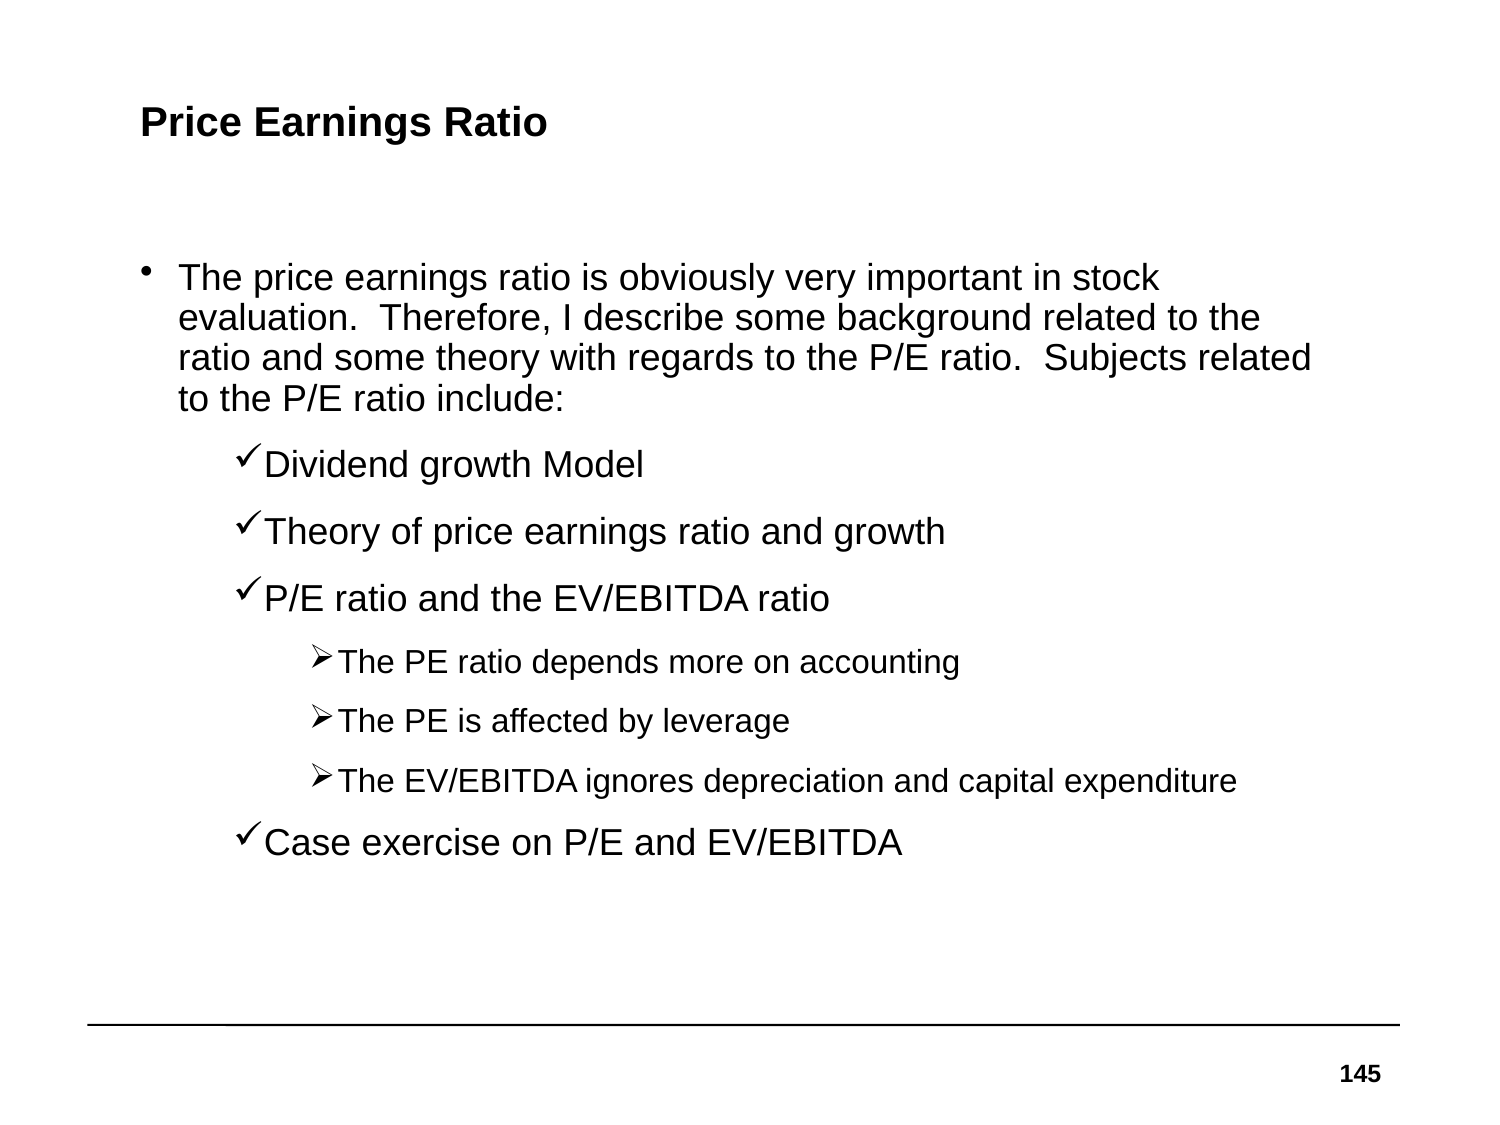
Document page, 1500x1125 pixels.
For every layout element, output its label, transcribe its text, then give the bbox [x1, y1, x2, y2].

list The price earnings ratio is obviously very important in stock evaluation. Therefore, I describe some background related to the ratio and some theory with regards to the P/E ratio. Subjects related to the P/E ratio include: Dividend growth Model Theory of price earnings ratio and growth P/E ratio and the EV/EBITDA ratio The PE ratio depends more on accounting The PE is affected by leverage The EV/EBITDA ignores depreciation and capital expenditure Case exercise on P/E and EV/EBITDA [125, 249, 1338, 1000]
title Price Earnings Ratio [125, 87, 1375, 225]
